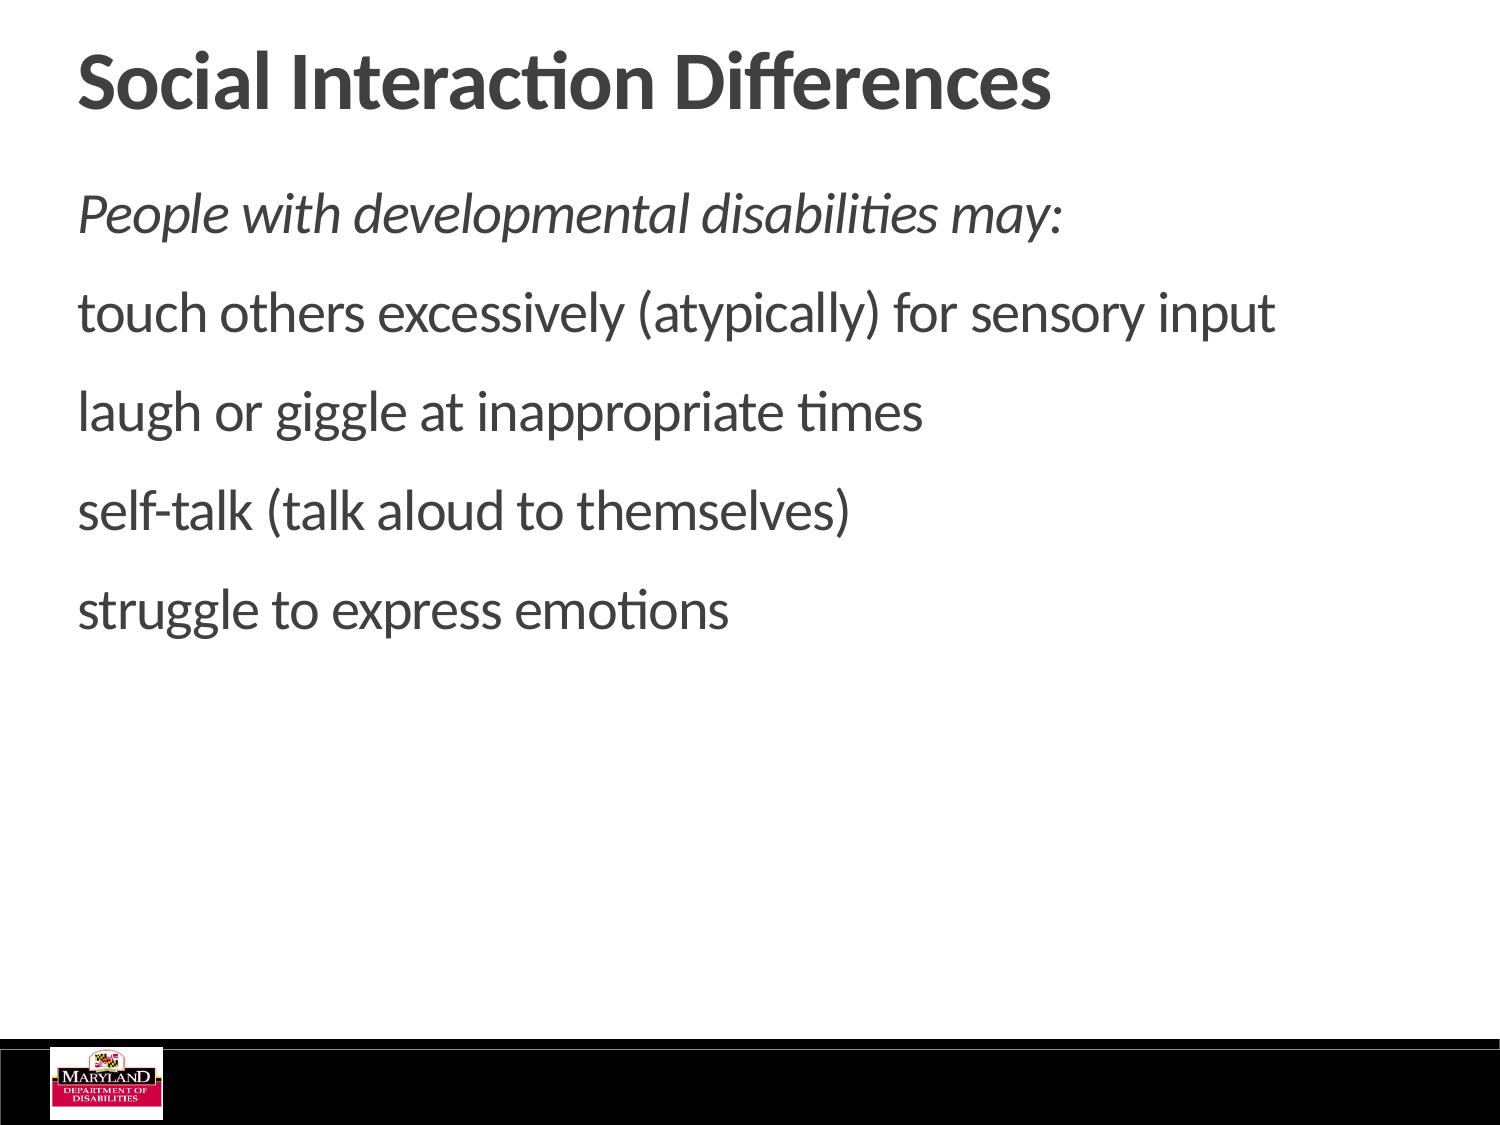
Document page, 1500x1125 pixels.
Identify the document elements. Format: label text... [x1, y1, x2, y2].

picture [50, 1047, 163, 1120]
title Social Interaction Differences People with developmental disabilities may: touch others excessively (atypically) for sensory input laugh or giggle at inappropriate times self-talk (talk aloud to themselves) struggle to express emotions [62, 45, 1413, 1000]
